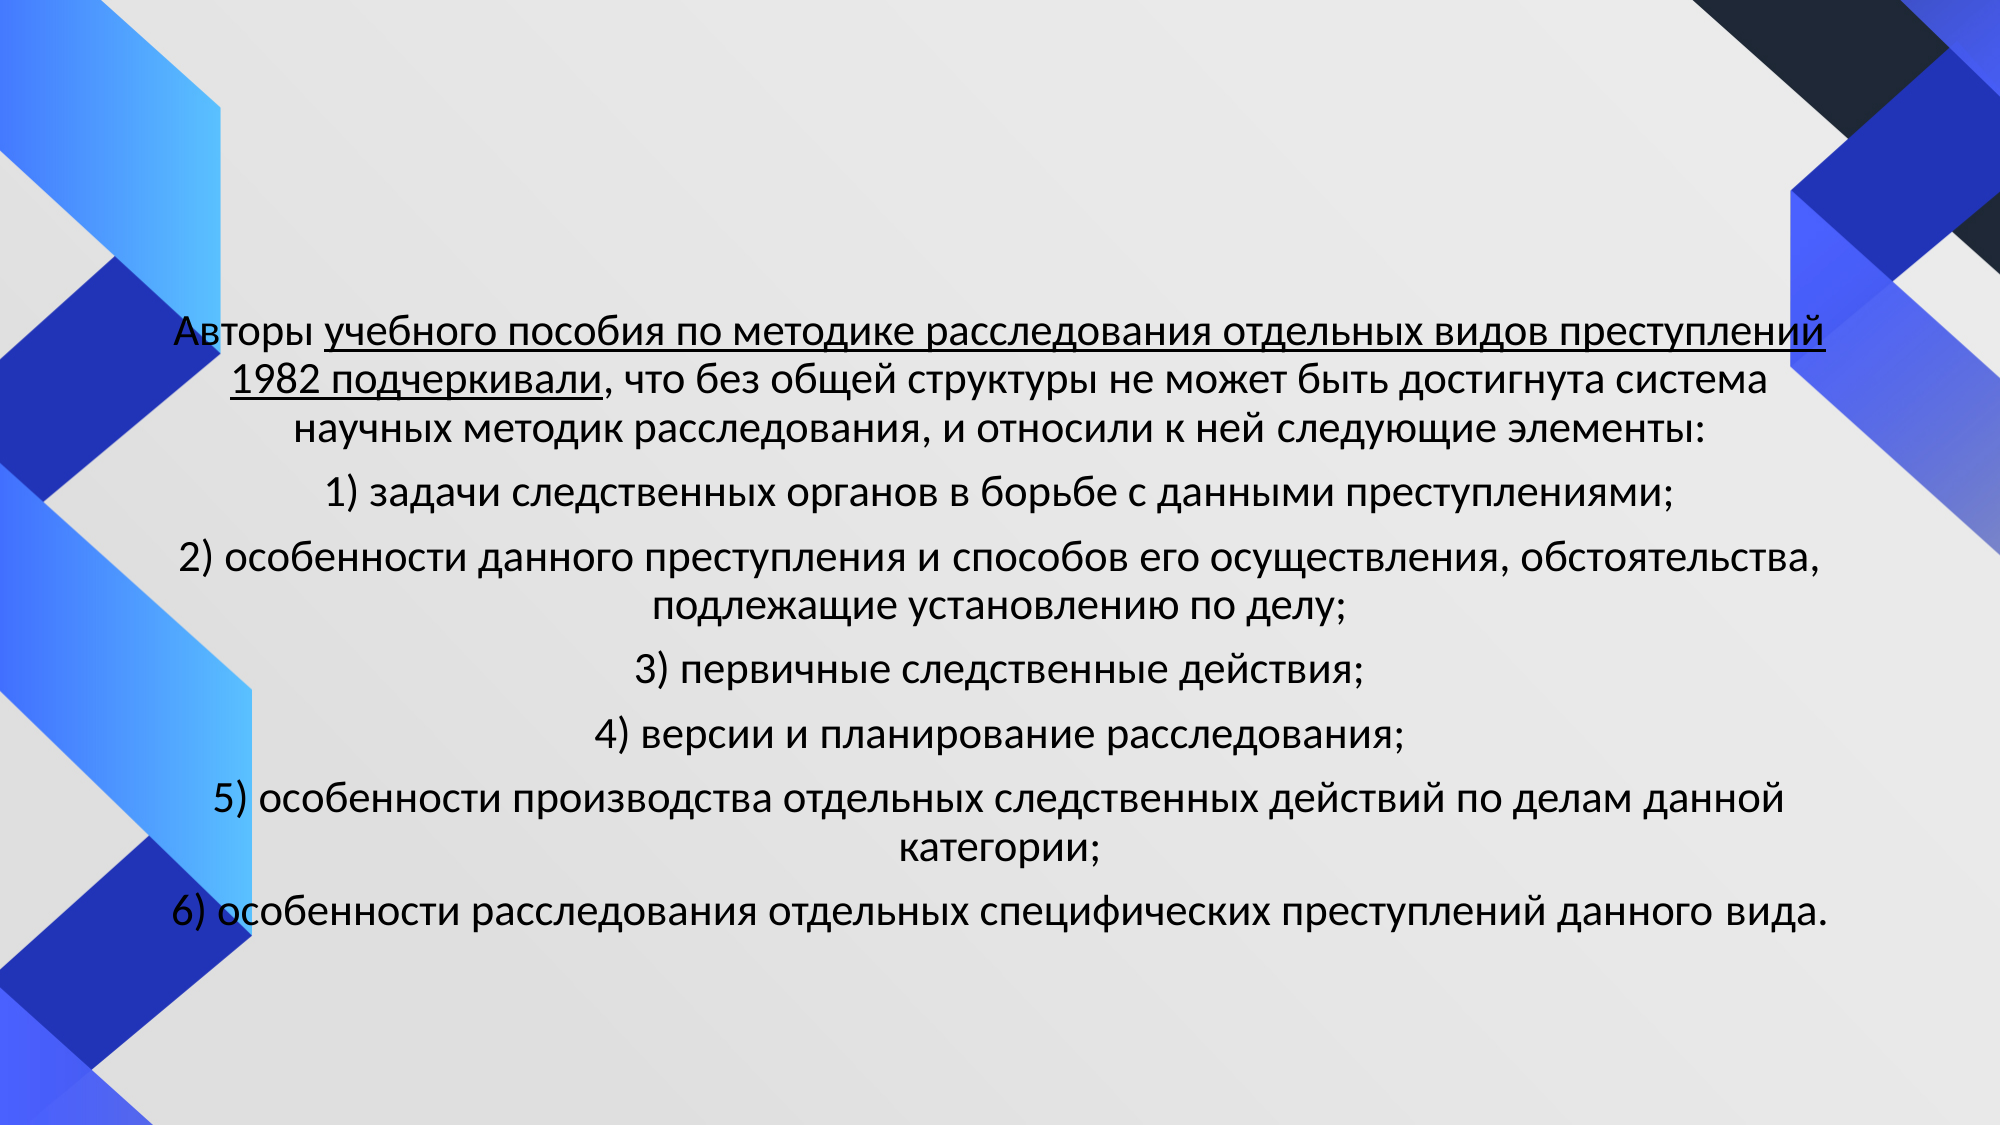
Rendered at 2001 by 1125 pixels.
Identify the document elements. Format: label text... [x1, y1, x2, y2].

list Авторы учебного пособия по методике расследования отдельных видов преступлений 1982 подчеркивали, что без общей структуры не может быть достигнута система научных методик расследования, и относили к ней следующие элементы: 1) задачи следственных органов в борьбе с данными преступлениями; 2) особенности данного преступления и способов его осуществления, обстоятельства, подлежащие установлению по делу; 3) первичные следственные действия; 4) версии и планирование расследования; 5) особенности производства отдельных следственных действий по делам данной категории; 6) особенности расследования отдельных специфических преступлений данного вида. [137, 299, 1863, 1014]
picture [0, 0, 2000, 1125]
